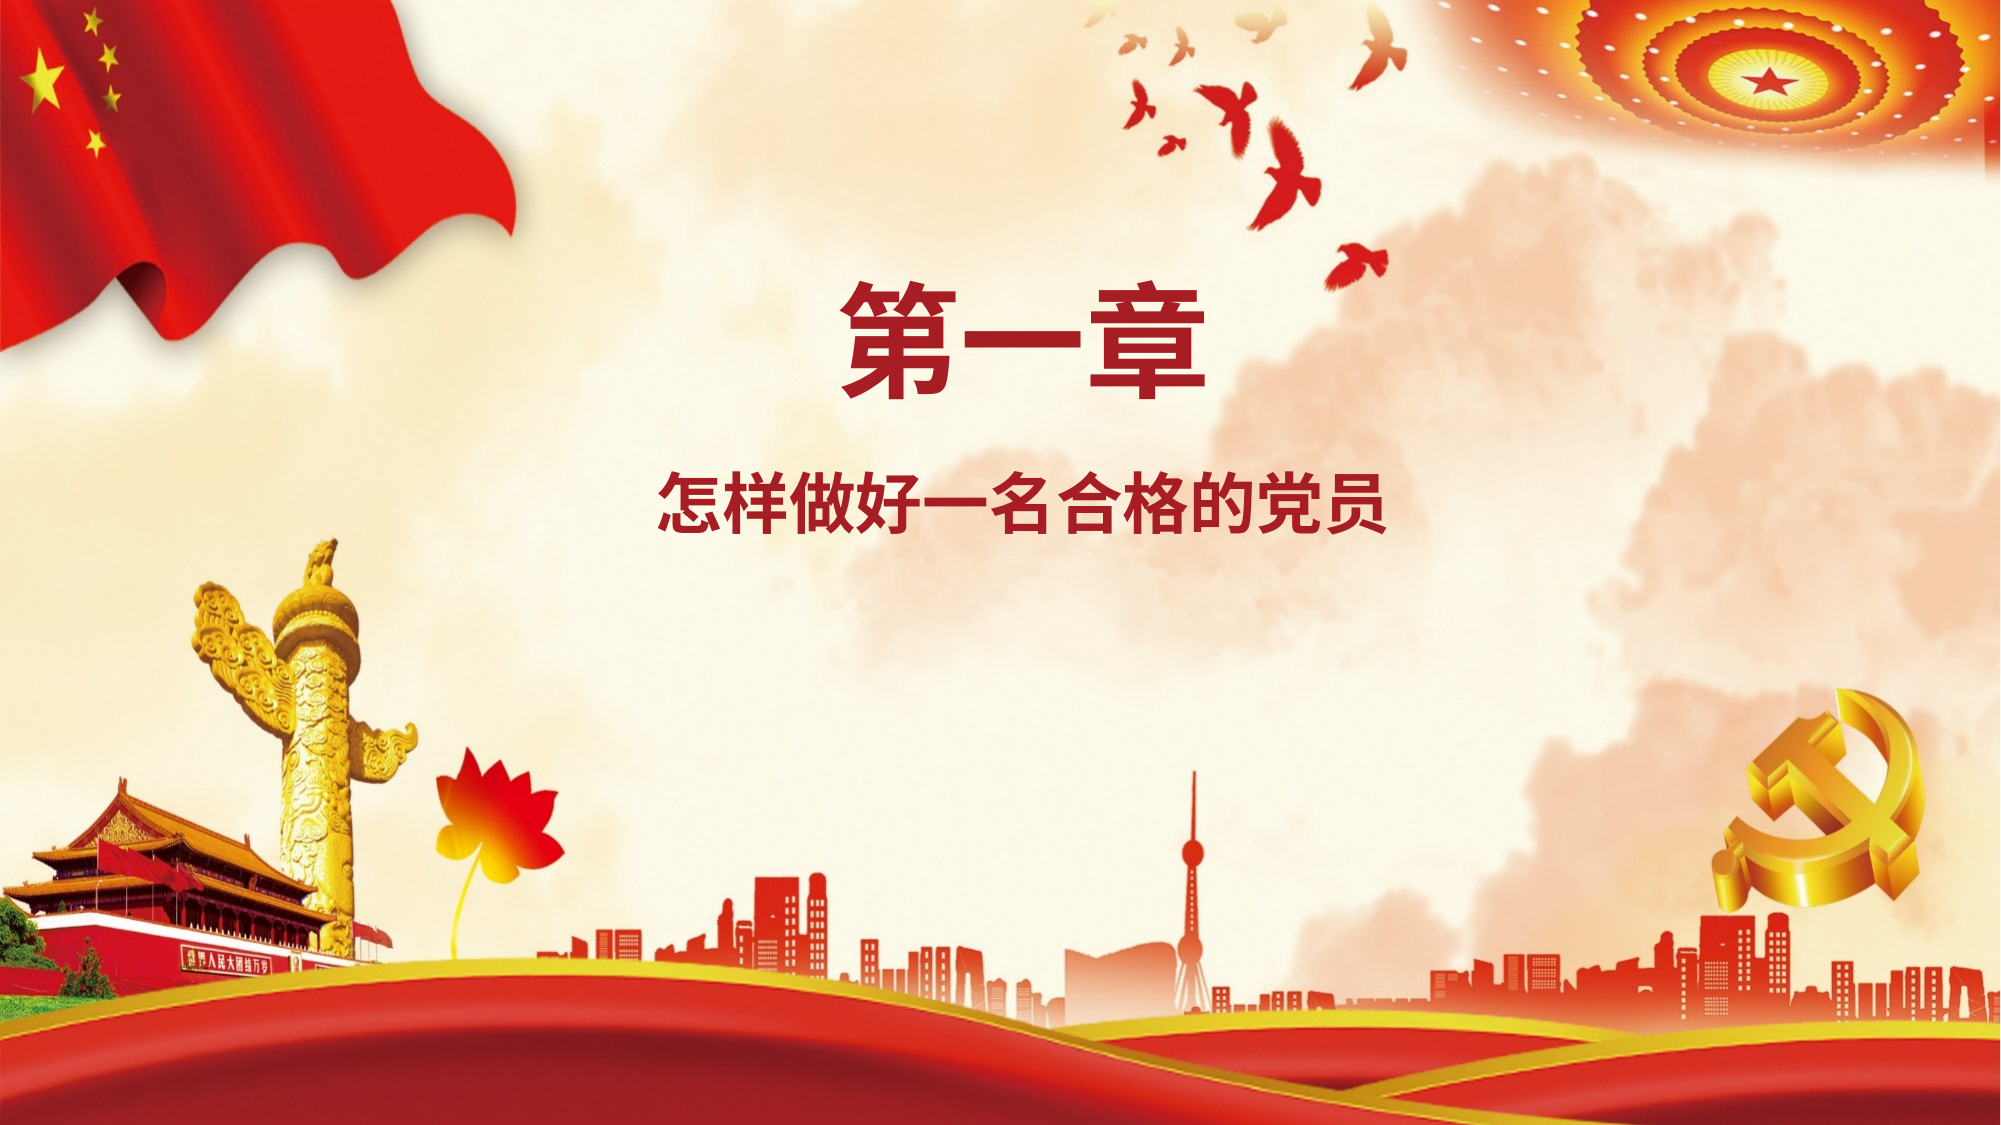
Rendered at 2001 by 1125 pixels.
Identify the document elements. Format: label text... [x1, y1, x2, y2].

text_box 怎样做好一名合格的党员 [640, 454, 1405, 549]
text_box 第一章 [820, 255, 1226, 421]
picture [0, 0, 2001, 1125]
